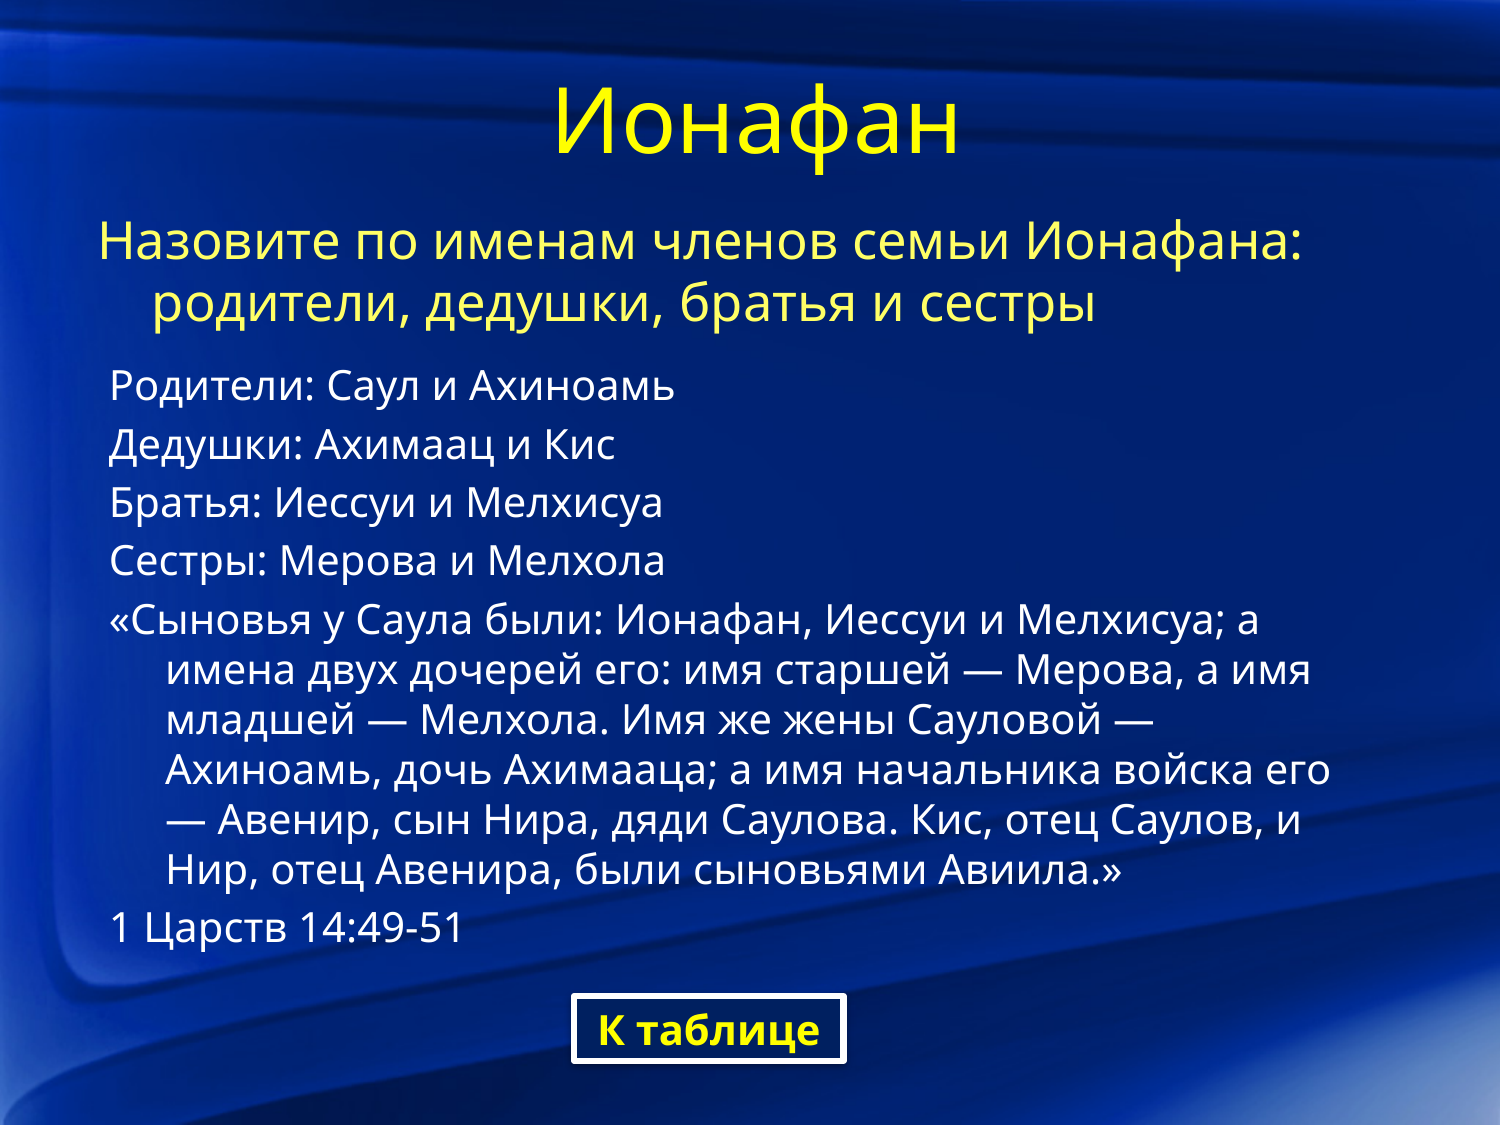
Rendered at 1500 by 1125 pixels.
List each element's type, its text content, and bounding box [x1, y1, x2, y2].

title Ионафан [82, 23, 1432, 211]
list Назовите по именам членов семьи Ионафана: родители, дедушки, братья и сестры [82, 199, 1390, 387]
picture [0, 0, 1500, 1125]
text_box К таблице [571, 993, 847, 1064]
list Родители: Саул и Ахиноамь Дедушки: Ахимаац и Кис Братья: Иессуи и Мелхисуа Сестры: Мерова и Мелхола «Сыновья у Саула были: Ионафан, Иессуи и Мелхисуа; а имена двух дочерей его: имя старшей — Мерова, а имя младшей — Мелхола. Имя же жены Сауловой — Ахиноамь, дочь Ахимааца; а имя начальника войска его — Авенир, сын Нира, дяди Саулова. Кис, отец Саулов, и Нир, отец Авенира, были сыновьями Авиила.» 1 Царств 14:49-51 [93, 351, 1383, 868]
